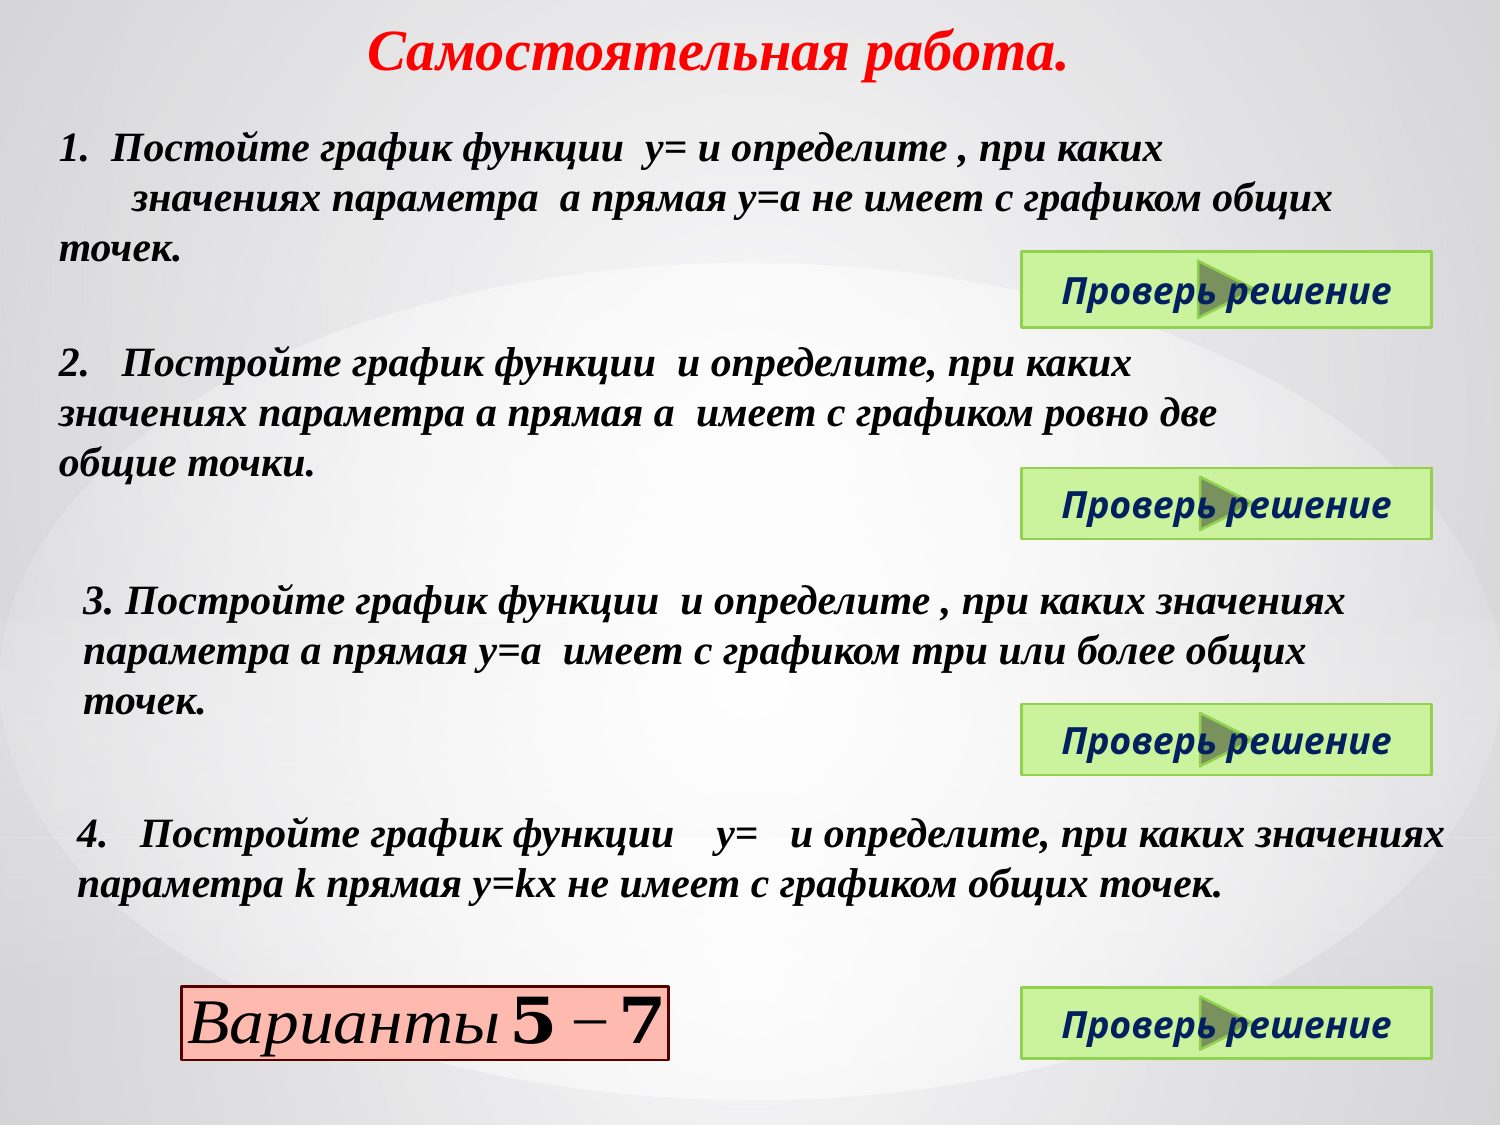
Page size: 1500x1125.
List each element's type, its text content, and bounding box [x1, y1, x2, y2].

text_box Самостоятельная работа. [353, 5, 1086, 90]
text_box Проверь решение [1020, 250, 1433, 329]
text_box Проверь решение [1020, 703, 1433, 776]
text_box Проверь решение [1020, 986, 1433, 1060]
text_box Проверь решение [1020, 467, 1433, 540]
